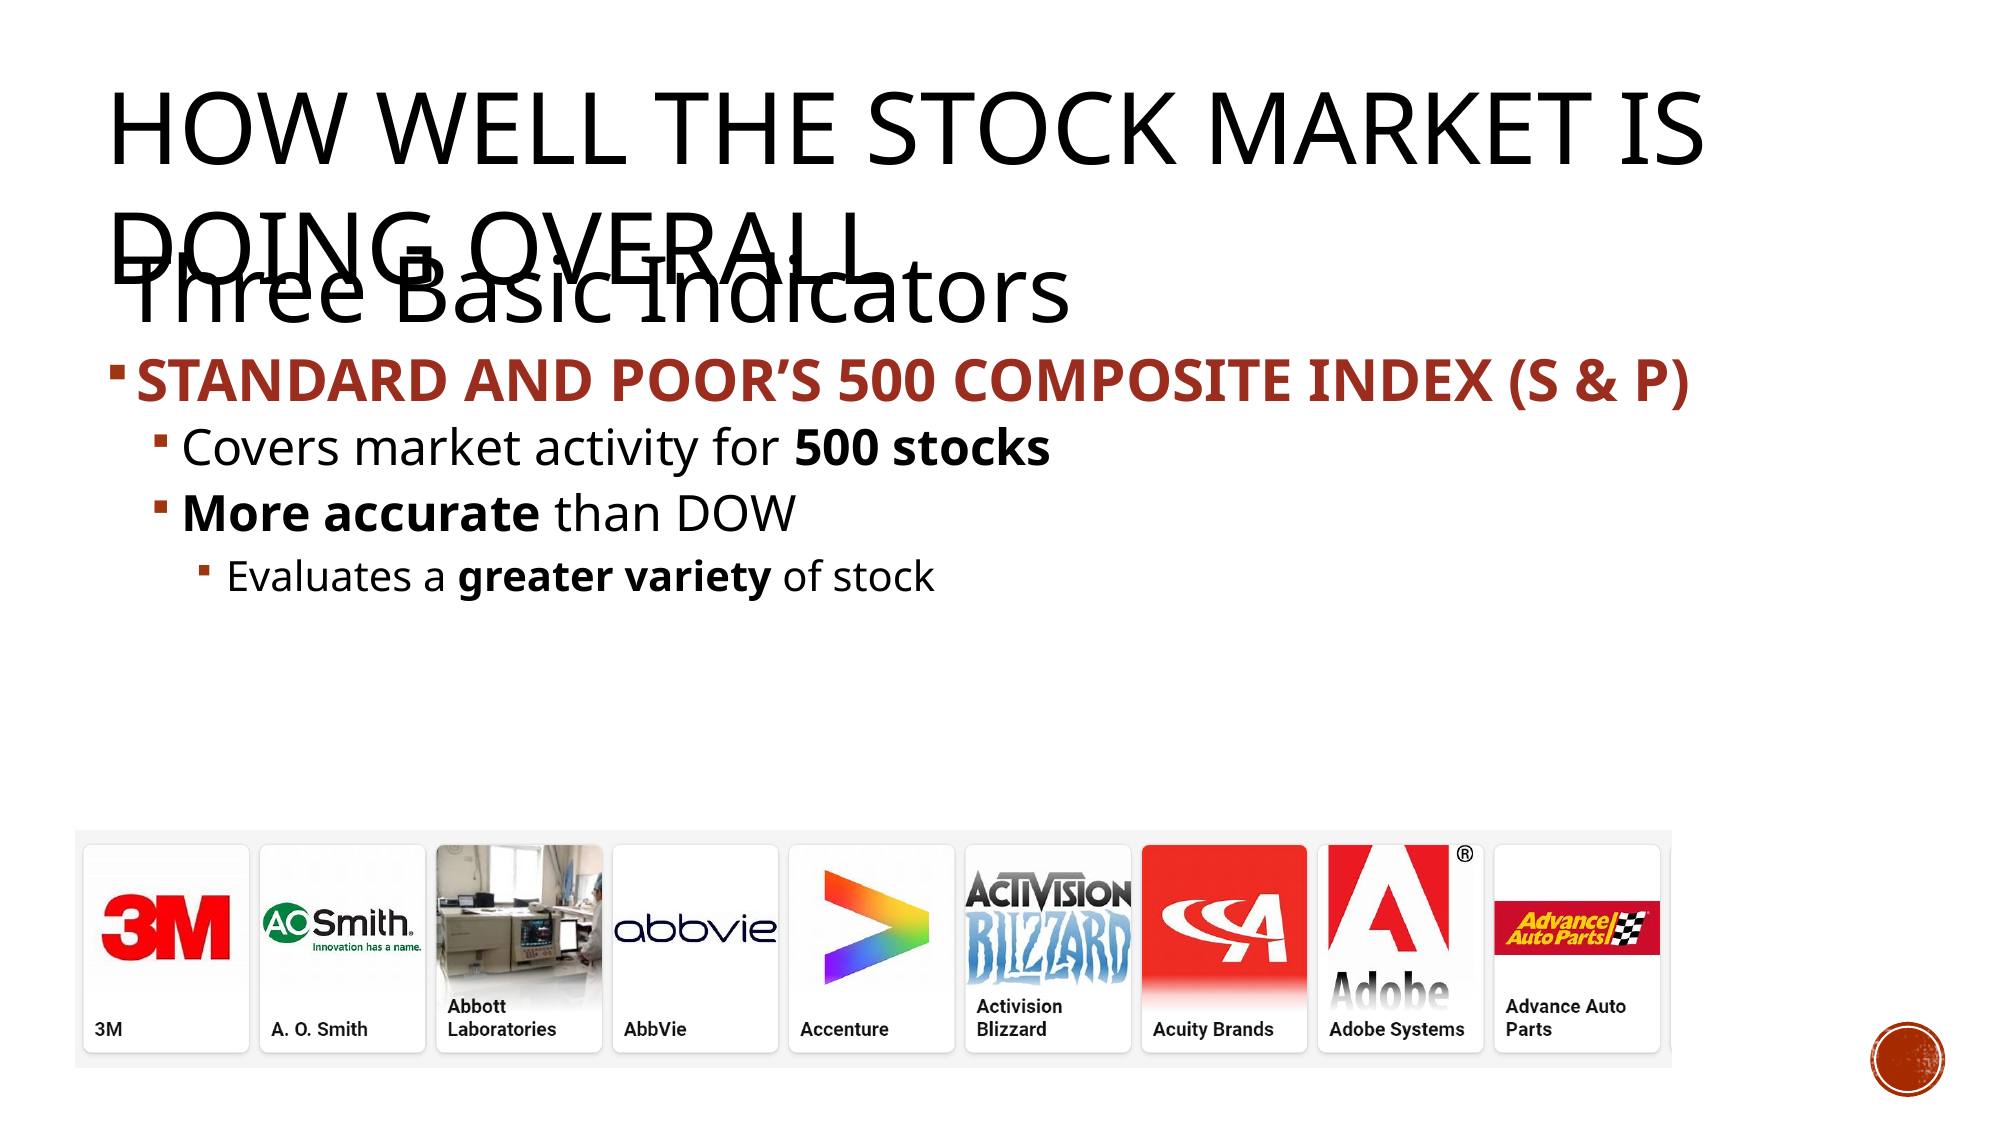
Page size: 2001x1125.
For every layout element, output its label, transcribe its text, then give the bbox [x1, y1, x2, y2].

text_box How Well the Stock Market is Doing Overall [91, 57, 1846, 312]
title Three Basic Indicators [106, 312, 1756, 343]
list Standard and Poor’s 500 Composite Index (S & P) Covers market activity for 500 stocks More accurate than DOW Evaluates a greater variety of stock [91, 343, 1885, 1060]
picture [75, 830, 1672, 1068]
